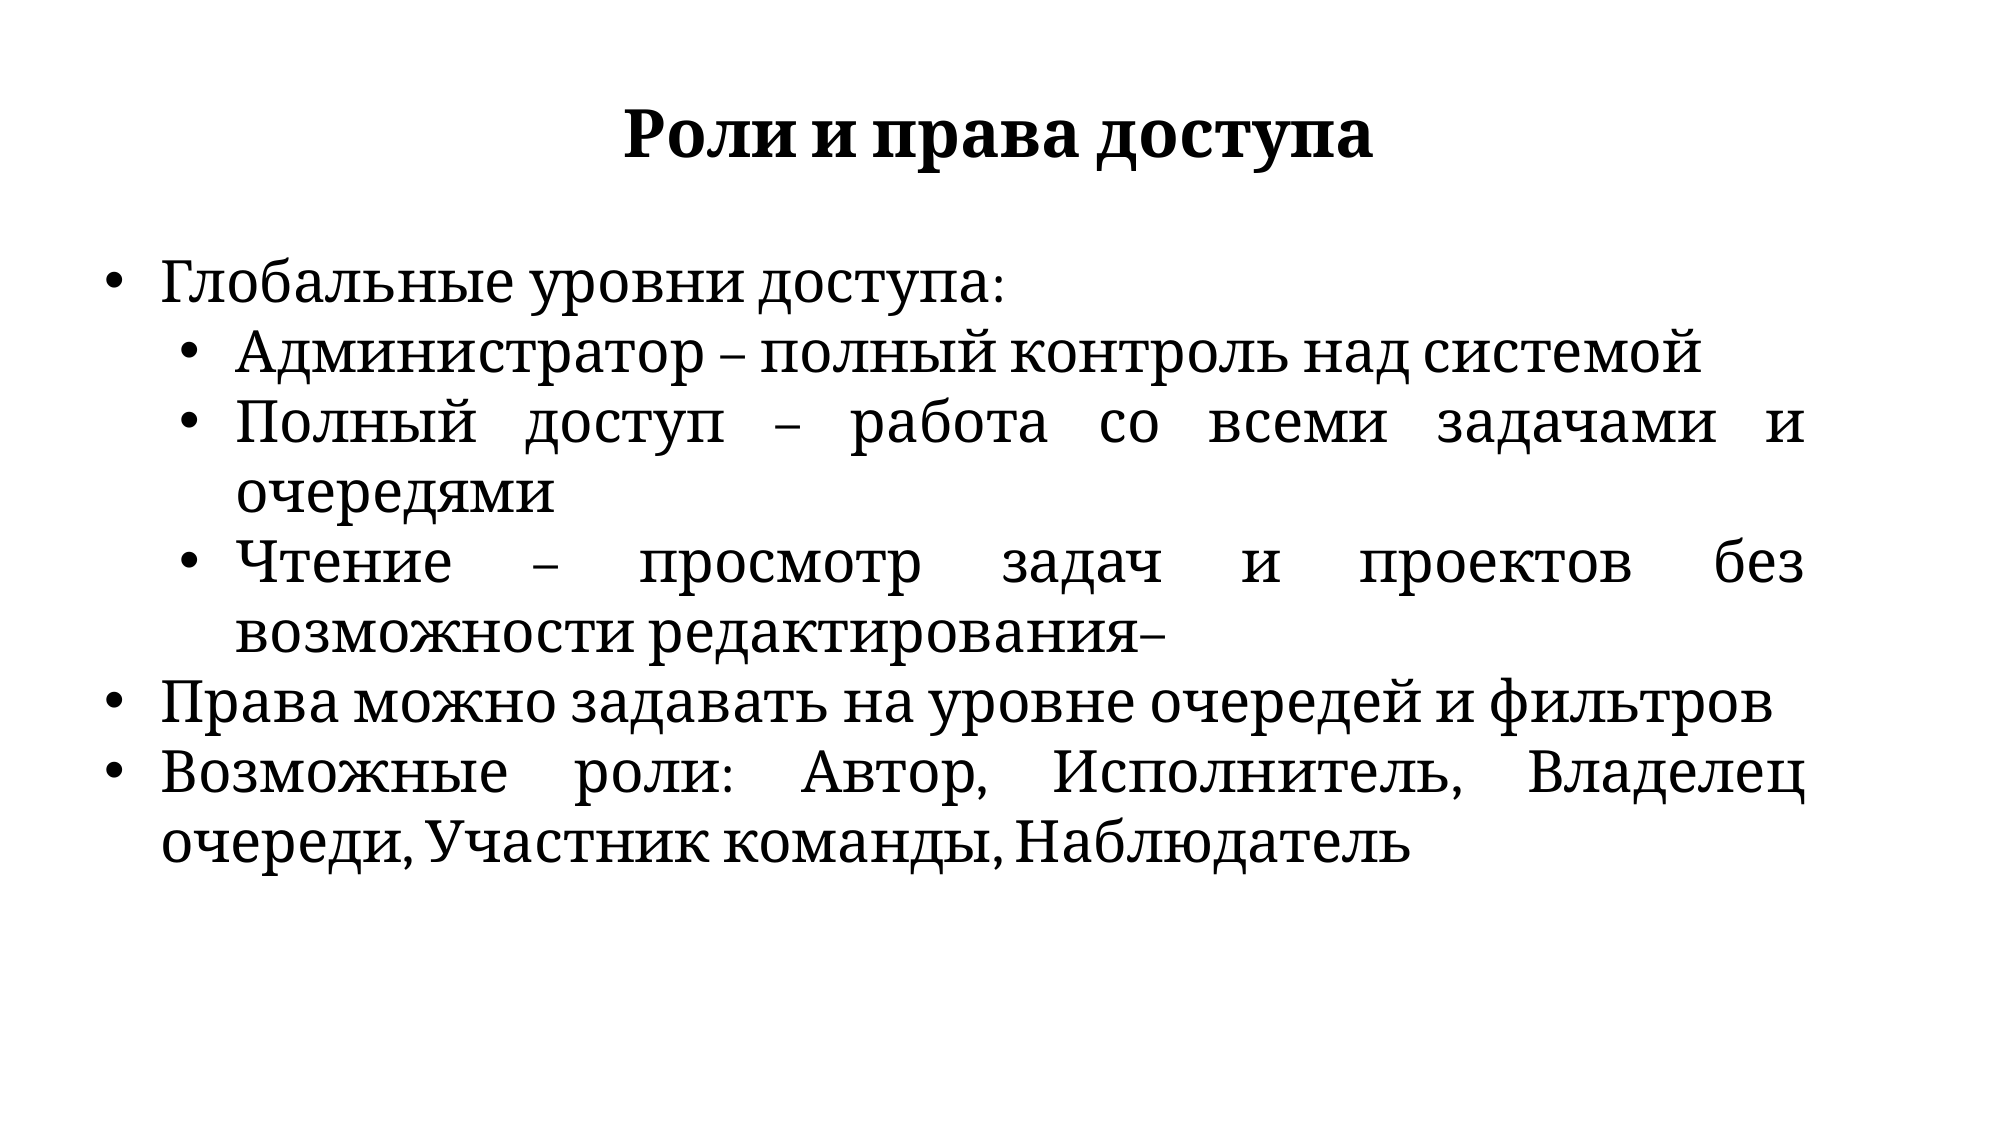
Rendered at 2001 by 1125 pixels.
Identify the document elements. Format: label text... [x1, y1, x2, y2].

text_box Глобальные уровни доступа: Администратор – полный контроль над системой Полный доступ – работа со всеми задачами и очередями Чтение – просмотр задач и проектов без возможности редактирования– Права можно задавать на уровне очередей и фильтров Возможные роли: Автор, Исполнитель, Владелец очереди, Участник команды, Наблюдатель [89, 236, 1821, 882]
title Роли и права доступа [89, 78, 1911, 193]
